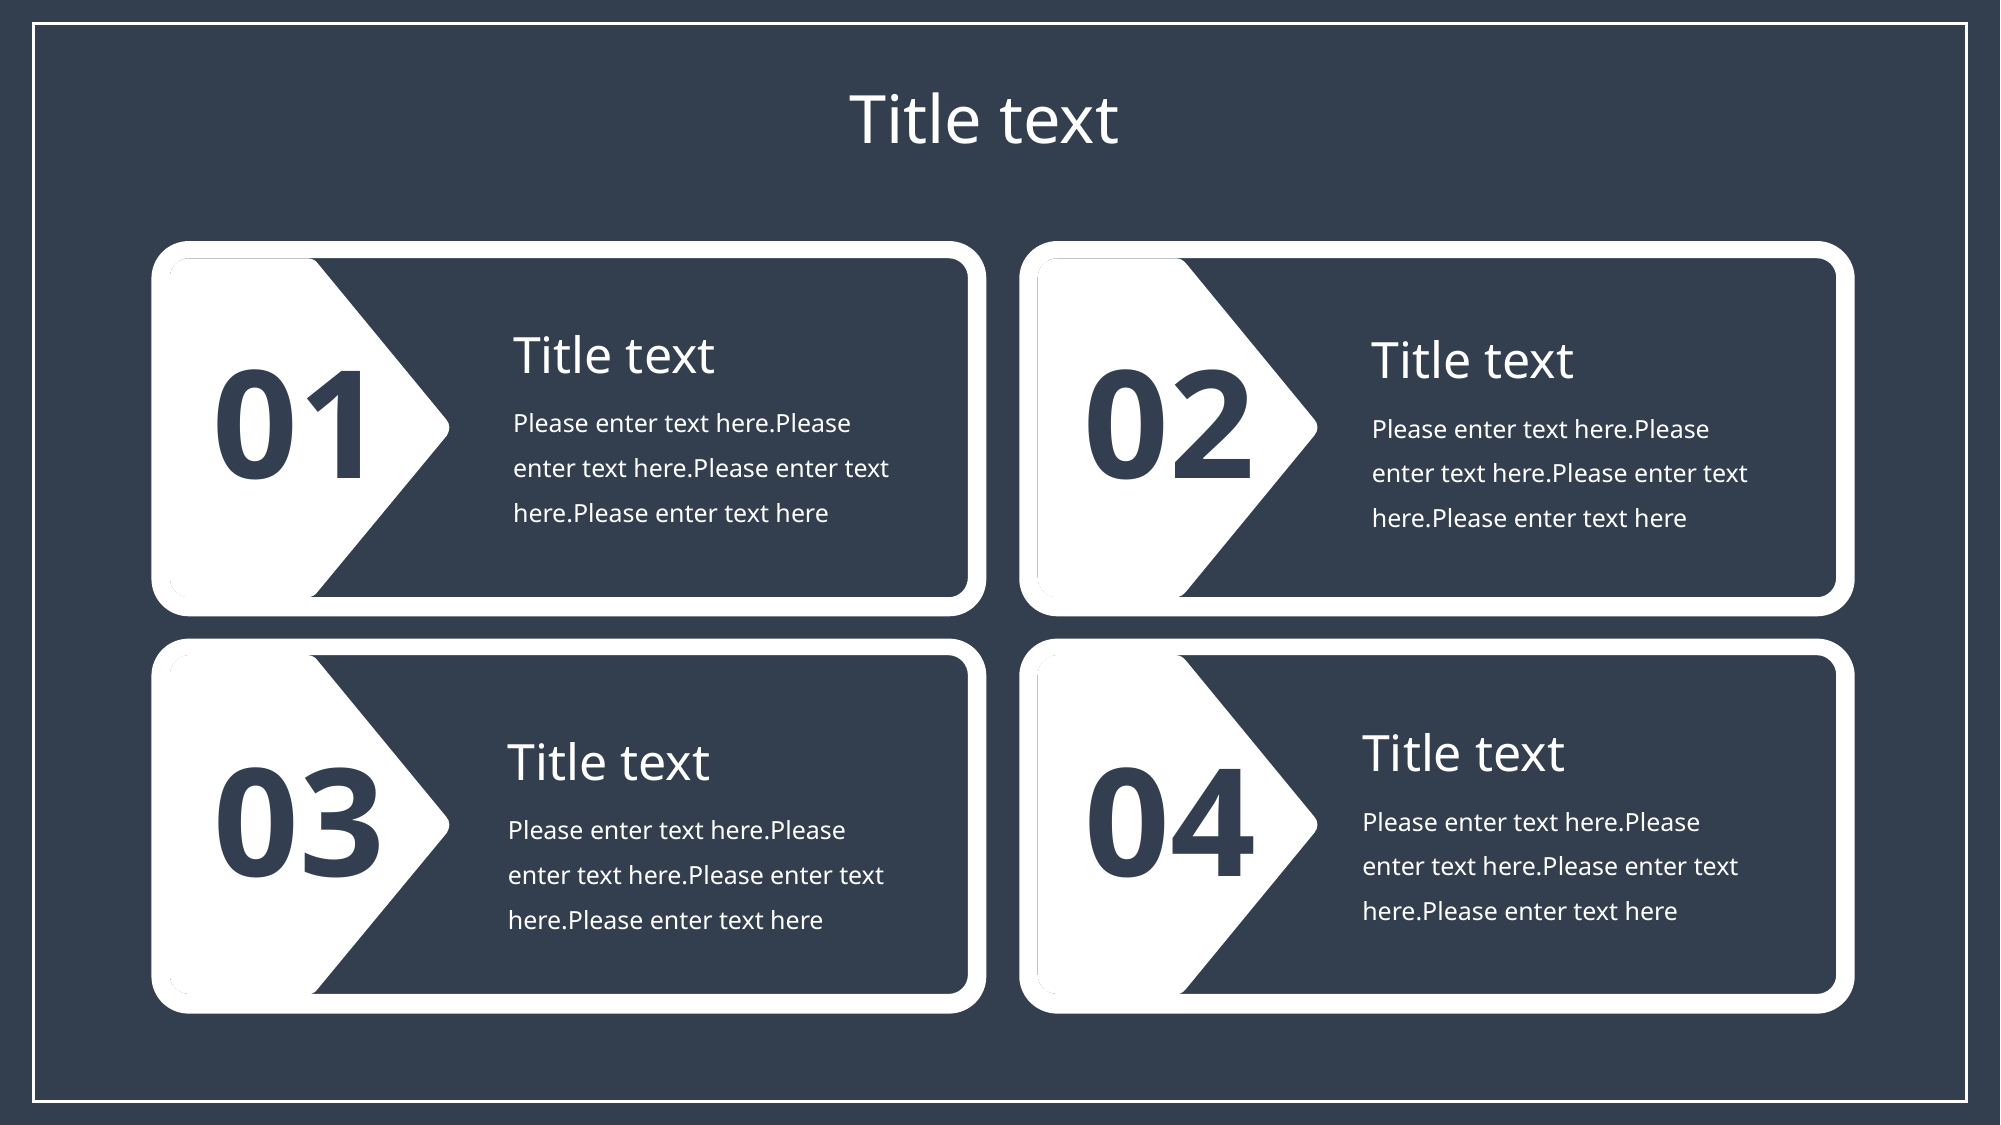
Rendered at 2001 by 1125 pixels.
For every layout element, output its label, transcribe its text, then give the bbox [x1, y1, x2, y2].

text_box Please enter text here.Please enter text here.Please enter text here.Please enter text here [1357, 390, 1794, 541]
text_box Title text [1347, 714, 1684, 789]
text_box 02 [1069, 321, 1271, 517]
text_box [151, 638, 987, 1014]
text_box [400, 760, 450, 890]
text_box Title text [849, 76, 1151, 157]
text_box [1272, 765, 1318, 885]
text_box [32, 23, 1968, 1102]
text_box Please enter text here.Please enter text here.Please enter text here.Please enter text here [493, 792, 930, 942]
text_box 03 [198, 718, 400, 914]
text_box [151, 241, 987, 617]
text_box [1271, 366, 1318, 489]
text_box 04 [1069, 718, 1272, 914]
text_box Please enter text here.Please enter text here.Please enter text here.Please enter text here [1347, 783, 1784, 934]
text_box Title text [1357, 321, 1694, 397]
text_box [1037, 258, 1248, 598]
text_box Please enter text here.Please enter text here.Please enter text here.Please enter text here [498, 385, 935, 535]
text_box 01 [197, 321, 400, 517]
text_box [169, 258, 380, 598]
text_box [1019, 241, 1855, 617]
text_box Title text [493, 723, 830, 798]
text_box [169, 655, 380, 995]
text_box [400, 363, 450, 493]
text_box [1019, 638, 1855, 1014]
text_box Title text [498, 316, 835, 391]
text_box [1037, 655, 1248, 995]
